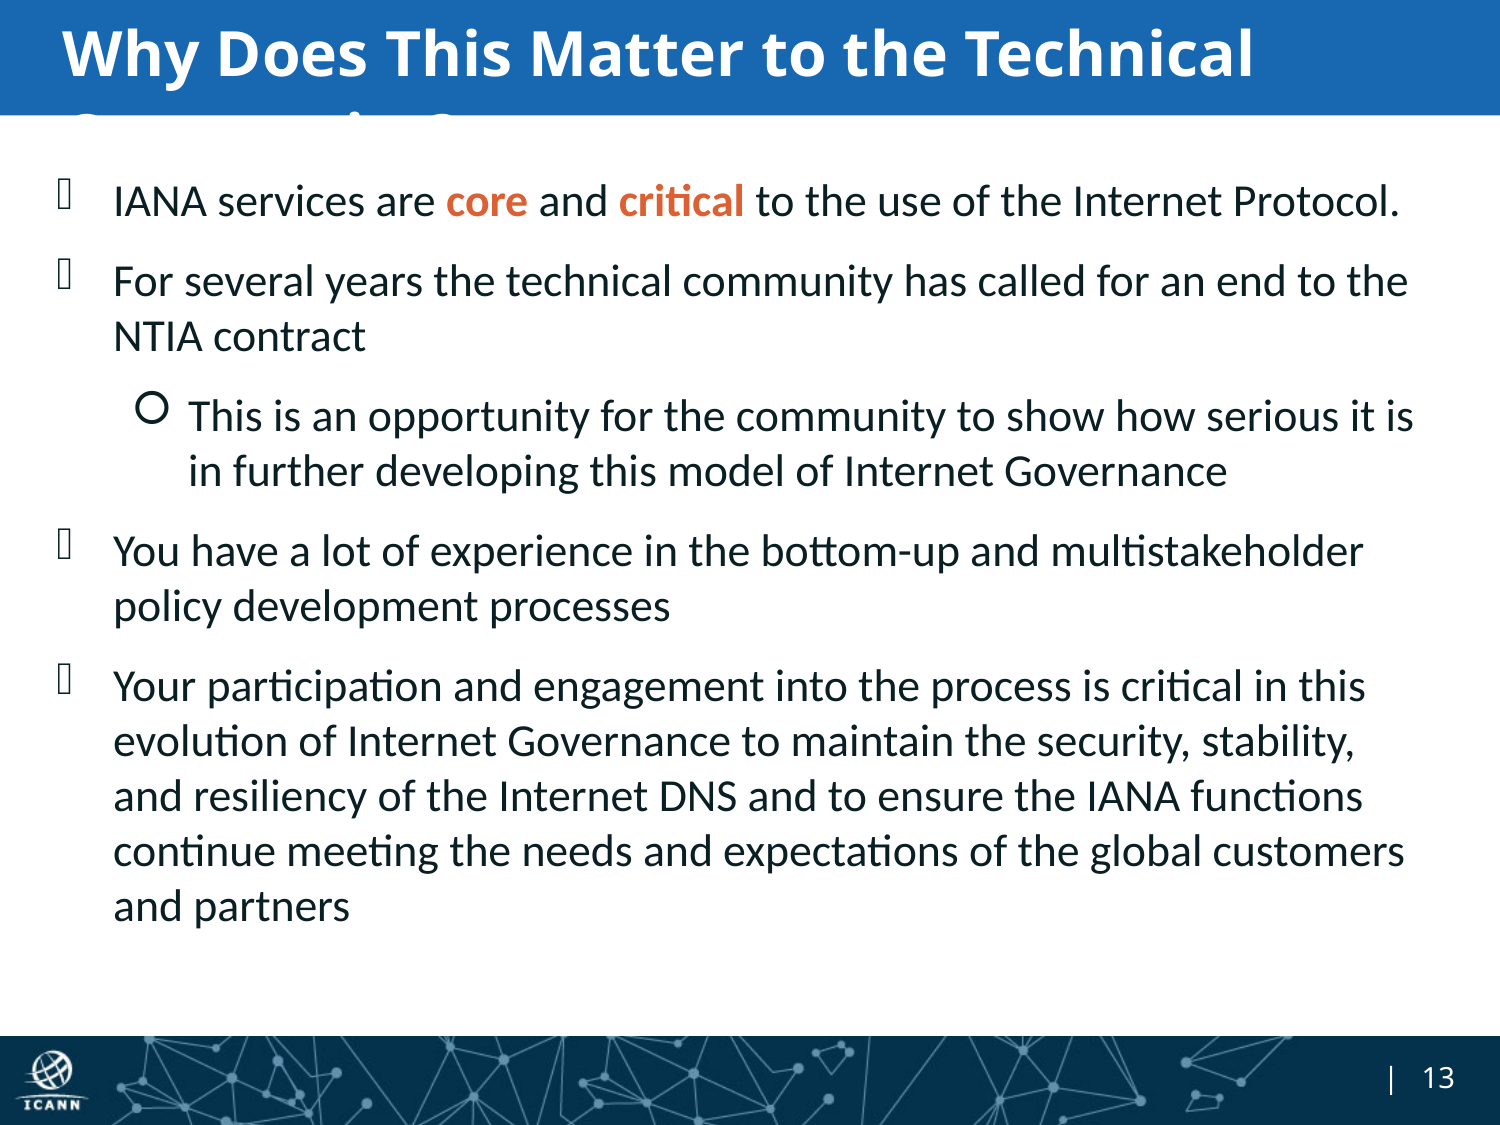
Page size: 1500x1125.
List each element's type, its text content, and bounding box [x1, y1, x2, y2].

title Why Does This Matter to the Technical Community? [0, 0, 1500, 116]
text_box IANA services are core and critical to the use of the Internet Protocol. For several years the technical community has called for an end to the NTIA contract This is an opportunity for the community to show how serious it is in further developing this model of Internet Governance You have a lot of experience in the bottom-up and multistakeholder policy development processes Your participation and engagement into the process is critical in this evolution of Internet Governance to maintain the security, stability, and resiliency of the Internet DNS and to ensure the IANA functions continue meeting the needs and expectations of the global customers and partners [41, 163, 1443, 938]
picture [0, 1036, 1500, 1125]
